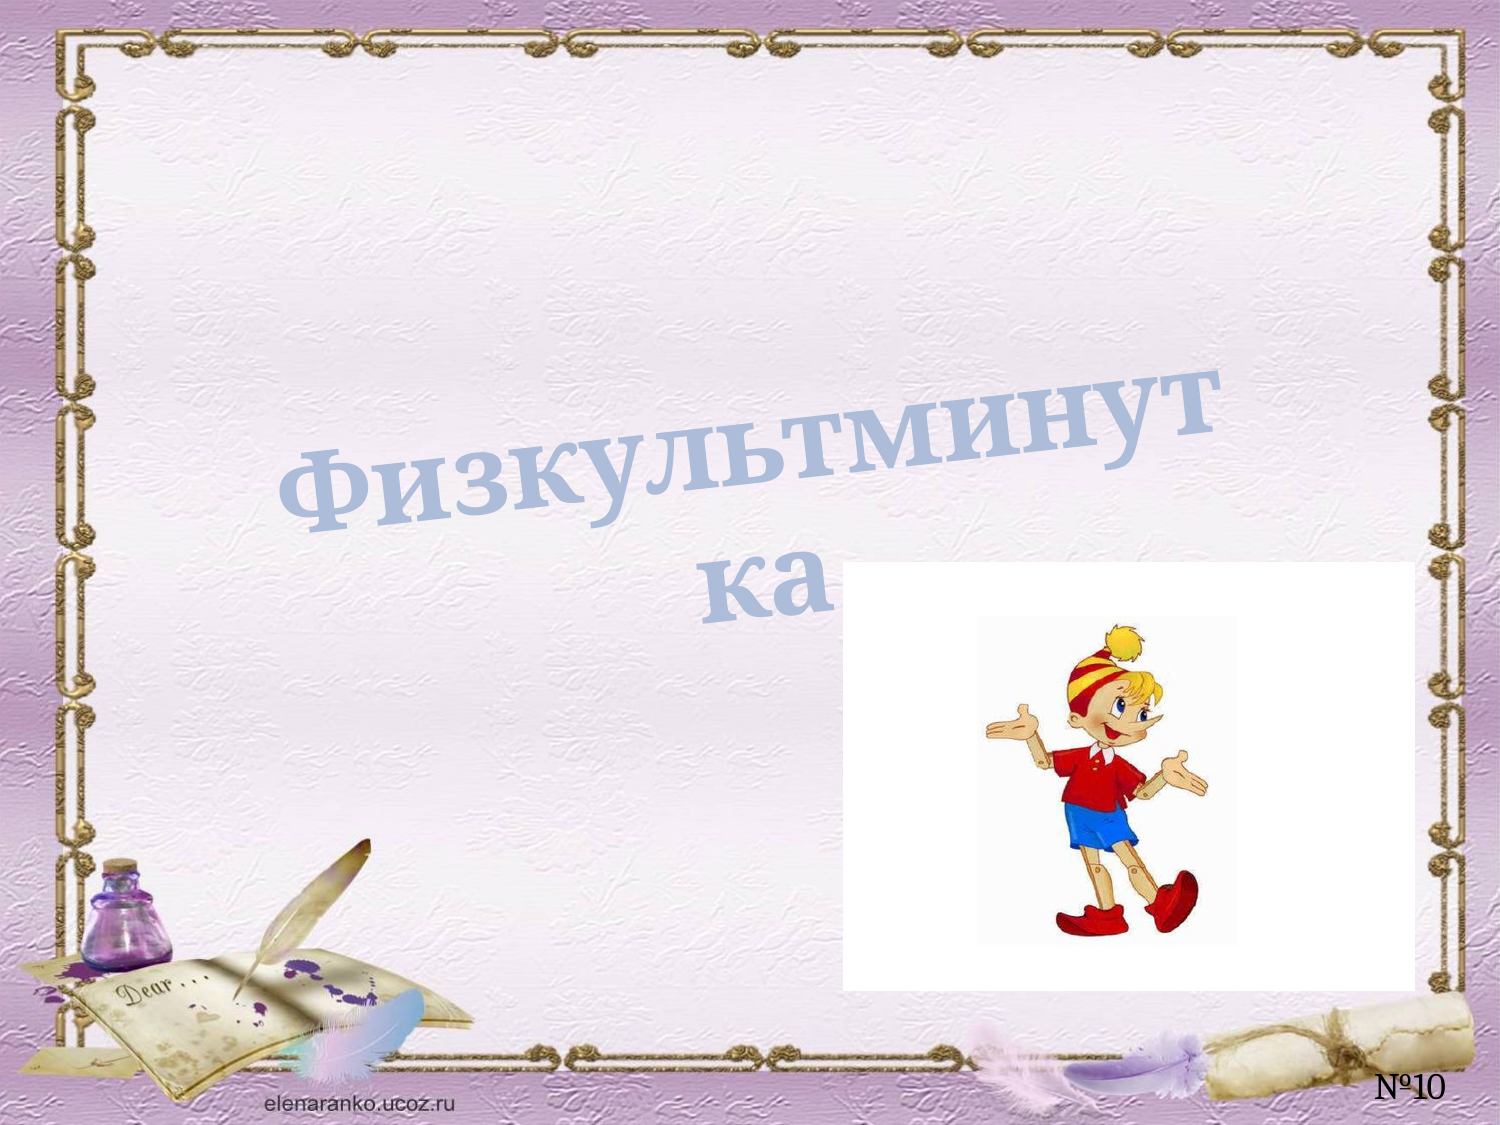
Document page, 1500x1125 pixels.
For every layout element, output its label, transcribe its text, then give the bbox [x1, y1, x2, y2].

text_box №10 [1359, 1054, 1497, 1115]
picture [0, 0, 1500, 1125]
text_box [93, 140, 1454, 276]
text_box Физкультминутка [235, 306, 1276, 705]
